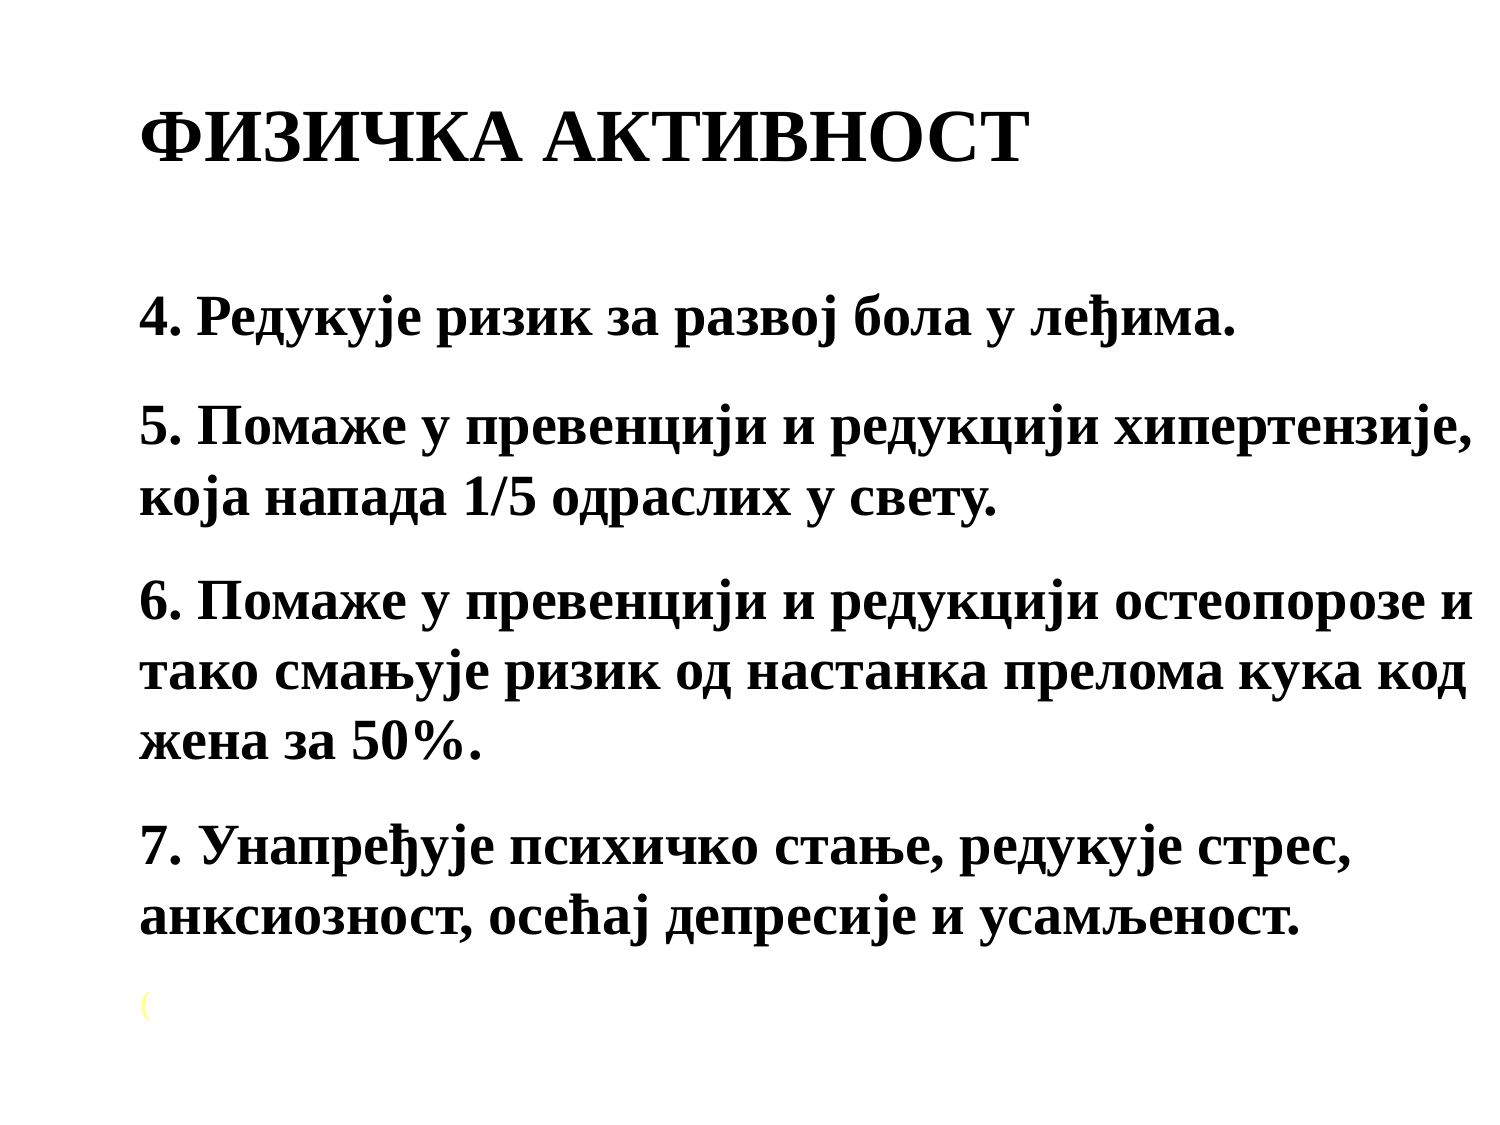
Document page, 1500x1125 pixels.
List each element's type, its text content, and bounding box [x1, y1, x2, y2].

text_box ФИЗИЧКА АКТИВНОСТ 4. Редукује ризик за развој бола у леђима. 5. Помаже у превенцији и редукцији хипертензије, која напада 1/5 одраслих у свету. 6. Помаже у превенцији и редукцији остеопорозе и тако смањује ризик од настанка прелома кука код жена за 50%. 7. Унапређује психичко стање, редукује стрес, анксиозност, осећај депресије и усамљеност. ( [125, 79, 1500, 1029]
